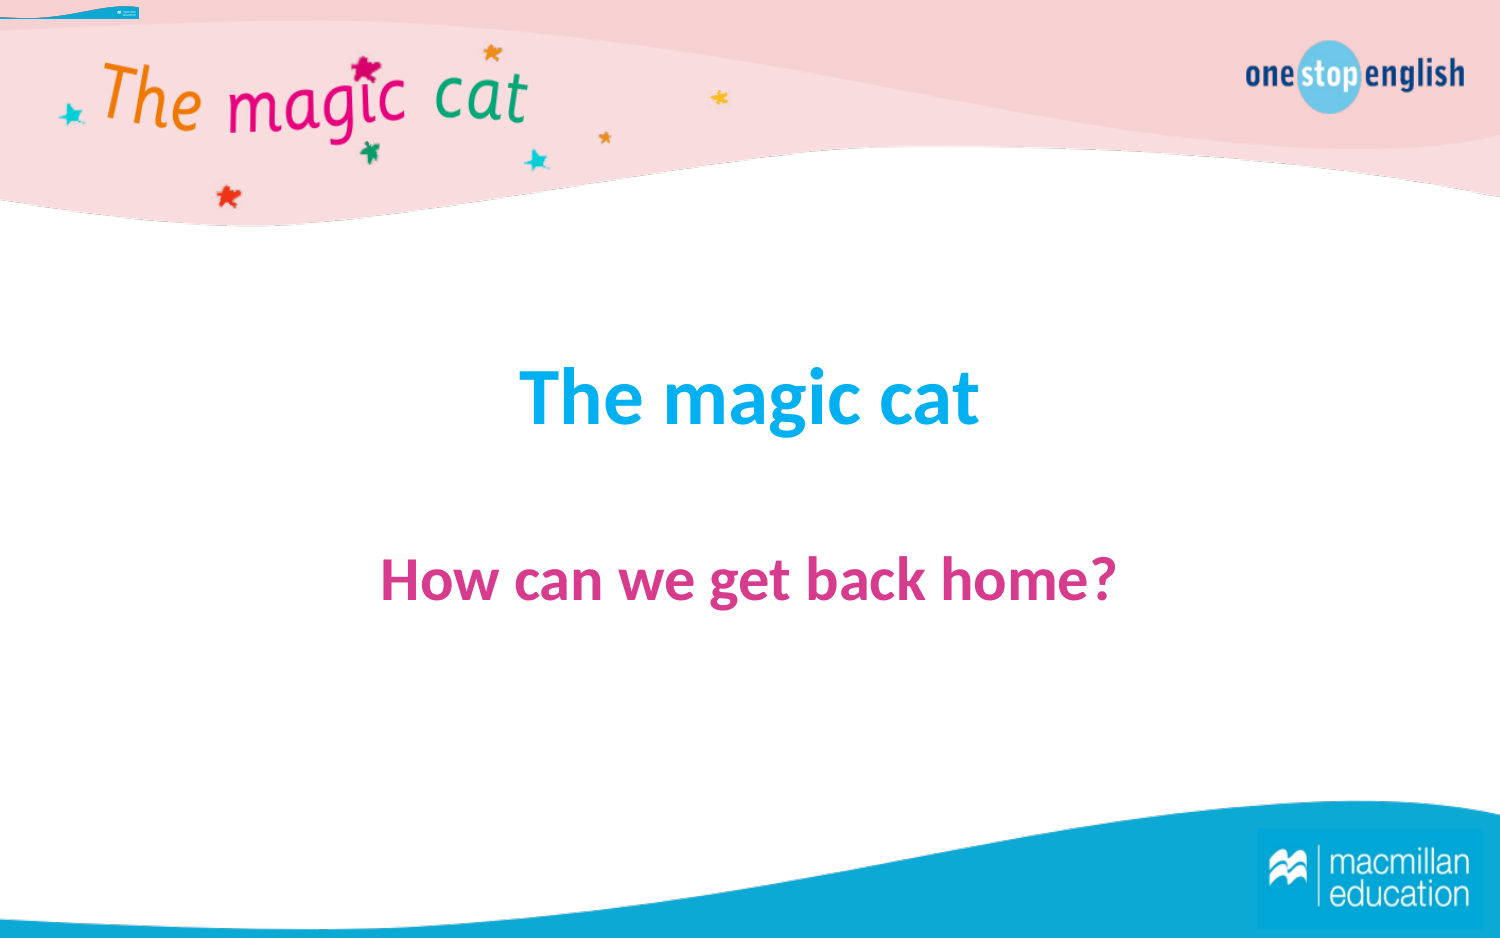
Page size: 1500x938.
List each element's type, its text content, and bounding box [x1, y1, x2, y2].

text_box How can we get back home? [224, 531, 1275, 771]
text_box The magic cat [112, 291, 1388, 493]
